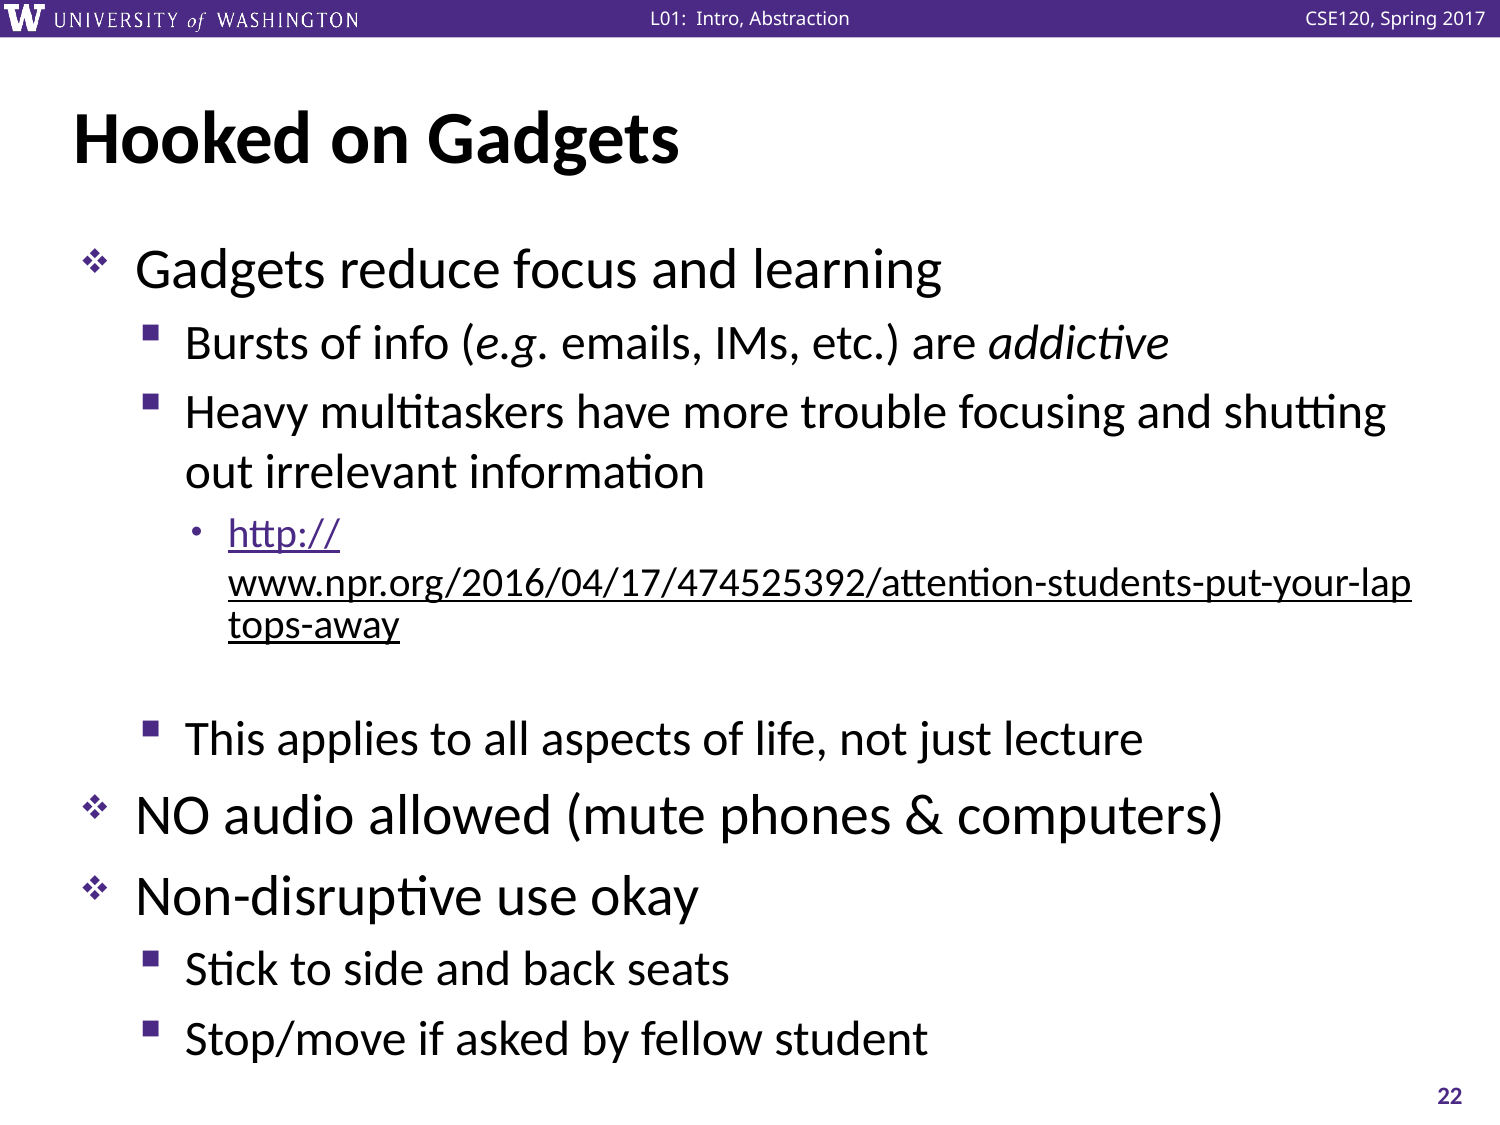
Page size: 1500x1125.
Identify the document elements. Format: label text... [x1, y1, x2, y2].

title Hooked on Gadgets [58, 71, 1438, 197]
slide_number 22 [1400, 1065, 1500, 1125]
list Gadgets reduce focus and learning Bursts of info (e.g. emails, IMs, etc.) are addictive Heavy multitaskers have more trouble focusing and shutting out irrelevant information http://www.npr.org/2016/04/17/474525392/attention-students-put-your-laptops-away This applies to all aspects of life, not just lecture NO audio allowed (mute phones & computers) Non-disruptive use okay Stick to side and back seats Stop/move if asked by fellow student [64, 223, 1438, 1040]
picture [4, 4, 358, 32]
